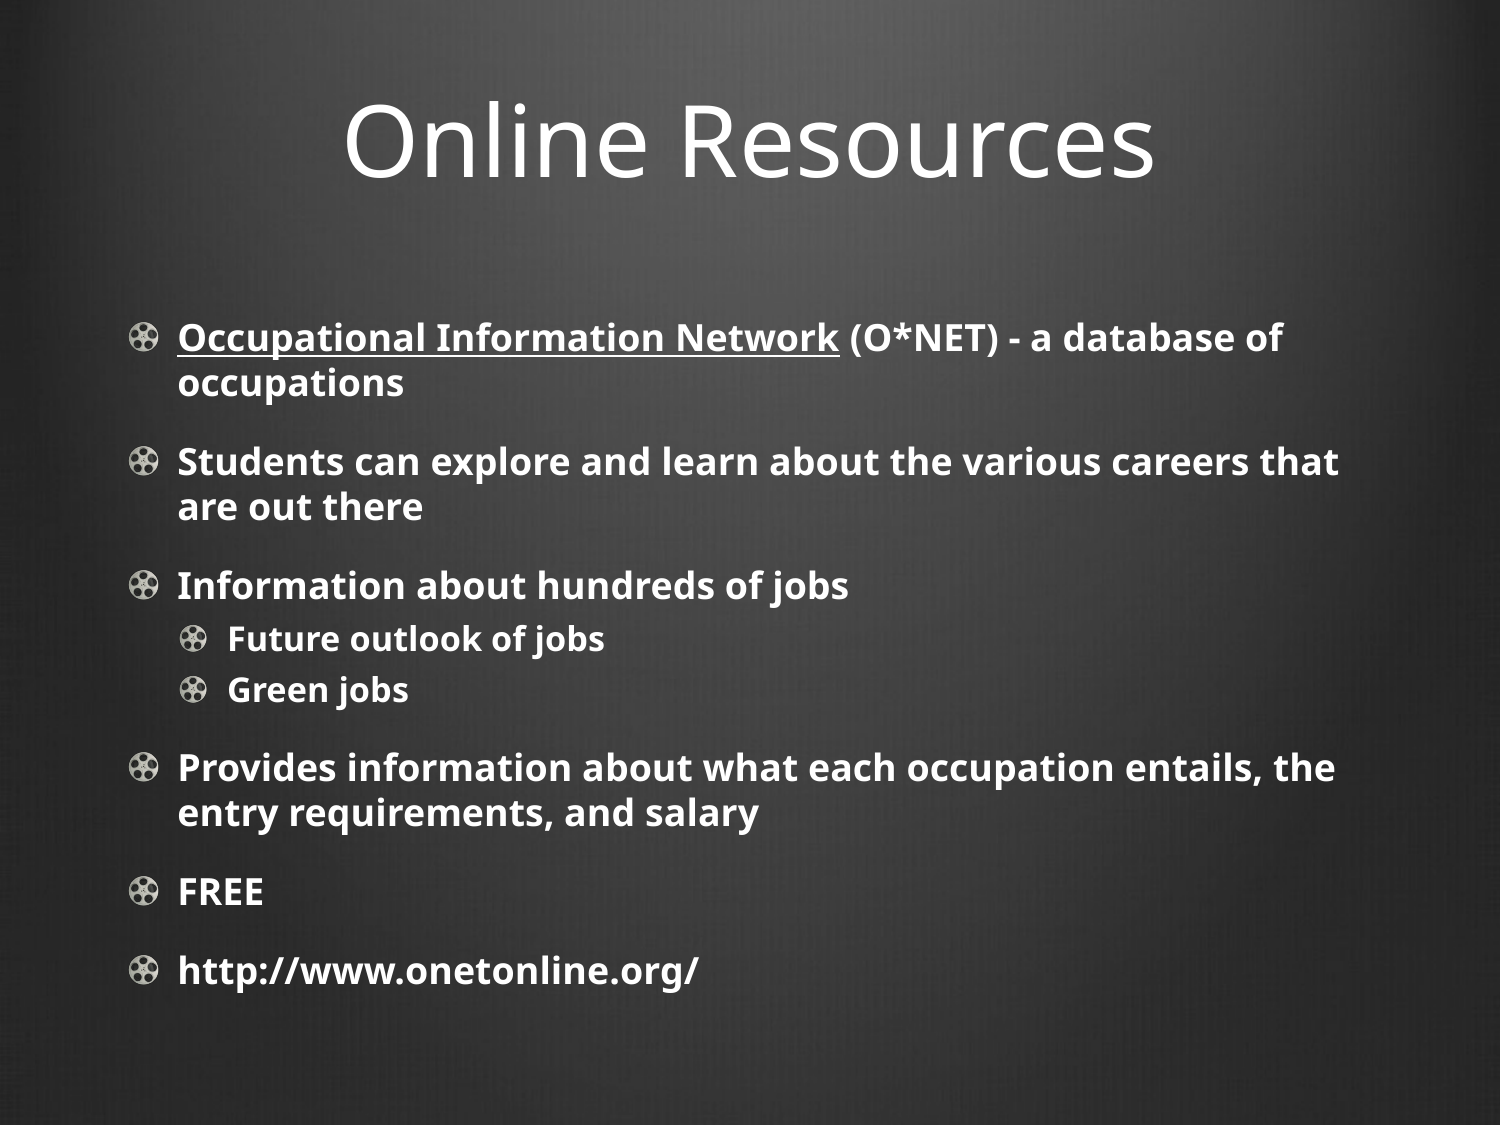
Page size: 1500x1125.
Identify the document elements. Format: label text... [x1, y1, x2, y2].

list Occupational Information Network (O*NET) - a database of occupations Students can explore and learn about the various careers that are out there Information about hundreds of jobs Future outlook of jobs Green jobs Provides information about what each occupation entails, the entry requirements, and salary FREE http://www.onetonline.org/ [112, 306, 1388, 1005]
picture [127, 874, 160, 907]
picture [127, 750, 160, 783]
picture [127, 444, 160, 477]
picture [127, 568, 160, 601]
picture [178, 623, 208, 653]
picture [178, 674, 208, 704]
picture [127, 953, 160, 986]
title Online Resources [112, 19, 1388, 255]
picture [127, 320, 160, 353]
